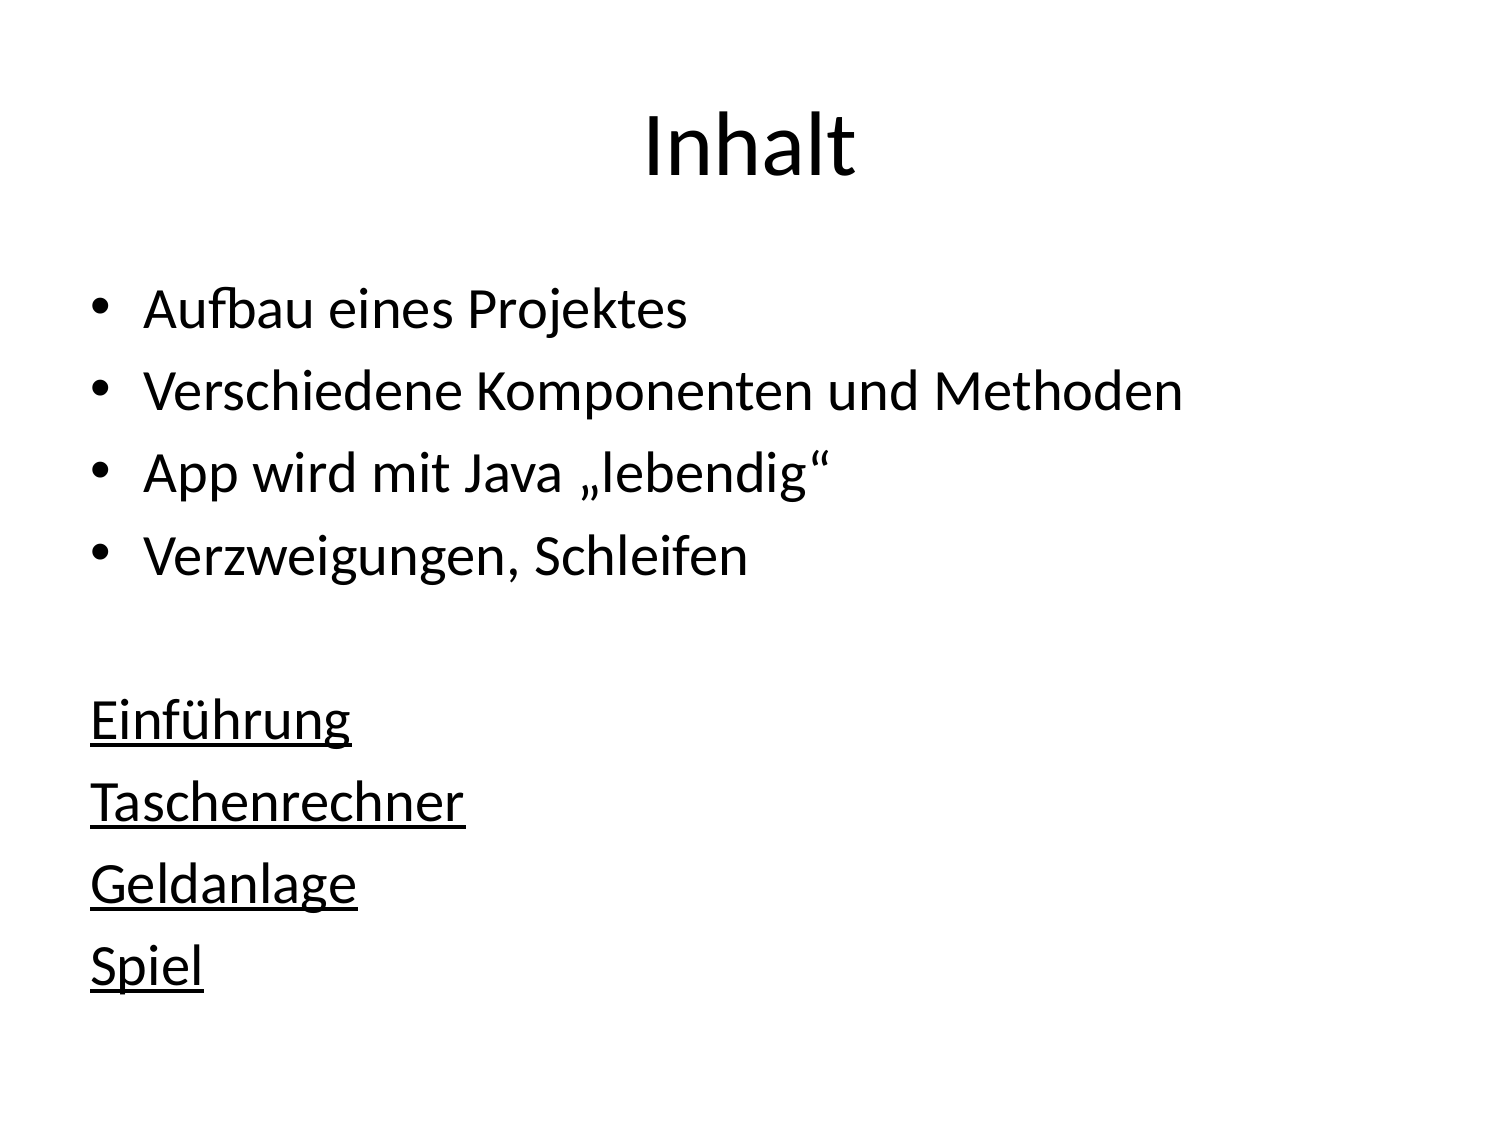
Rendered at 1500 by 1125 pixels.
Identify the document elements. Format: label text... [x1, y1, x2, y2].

title Inhalt [75, 45, 1425, 233]
list Aufbau eines Projektes Verschiedene Komponenten und Methoden App wird mit Java „lebendig“ Verzweigungen, Schleifen Einführung Taschenrechner Geldanlage Spiel [75, 262, 1425, 1005]
